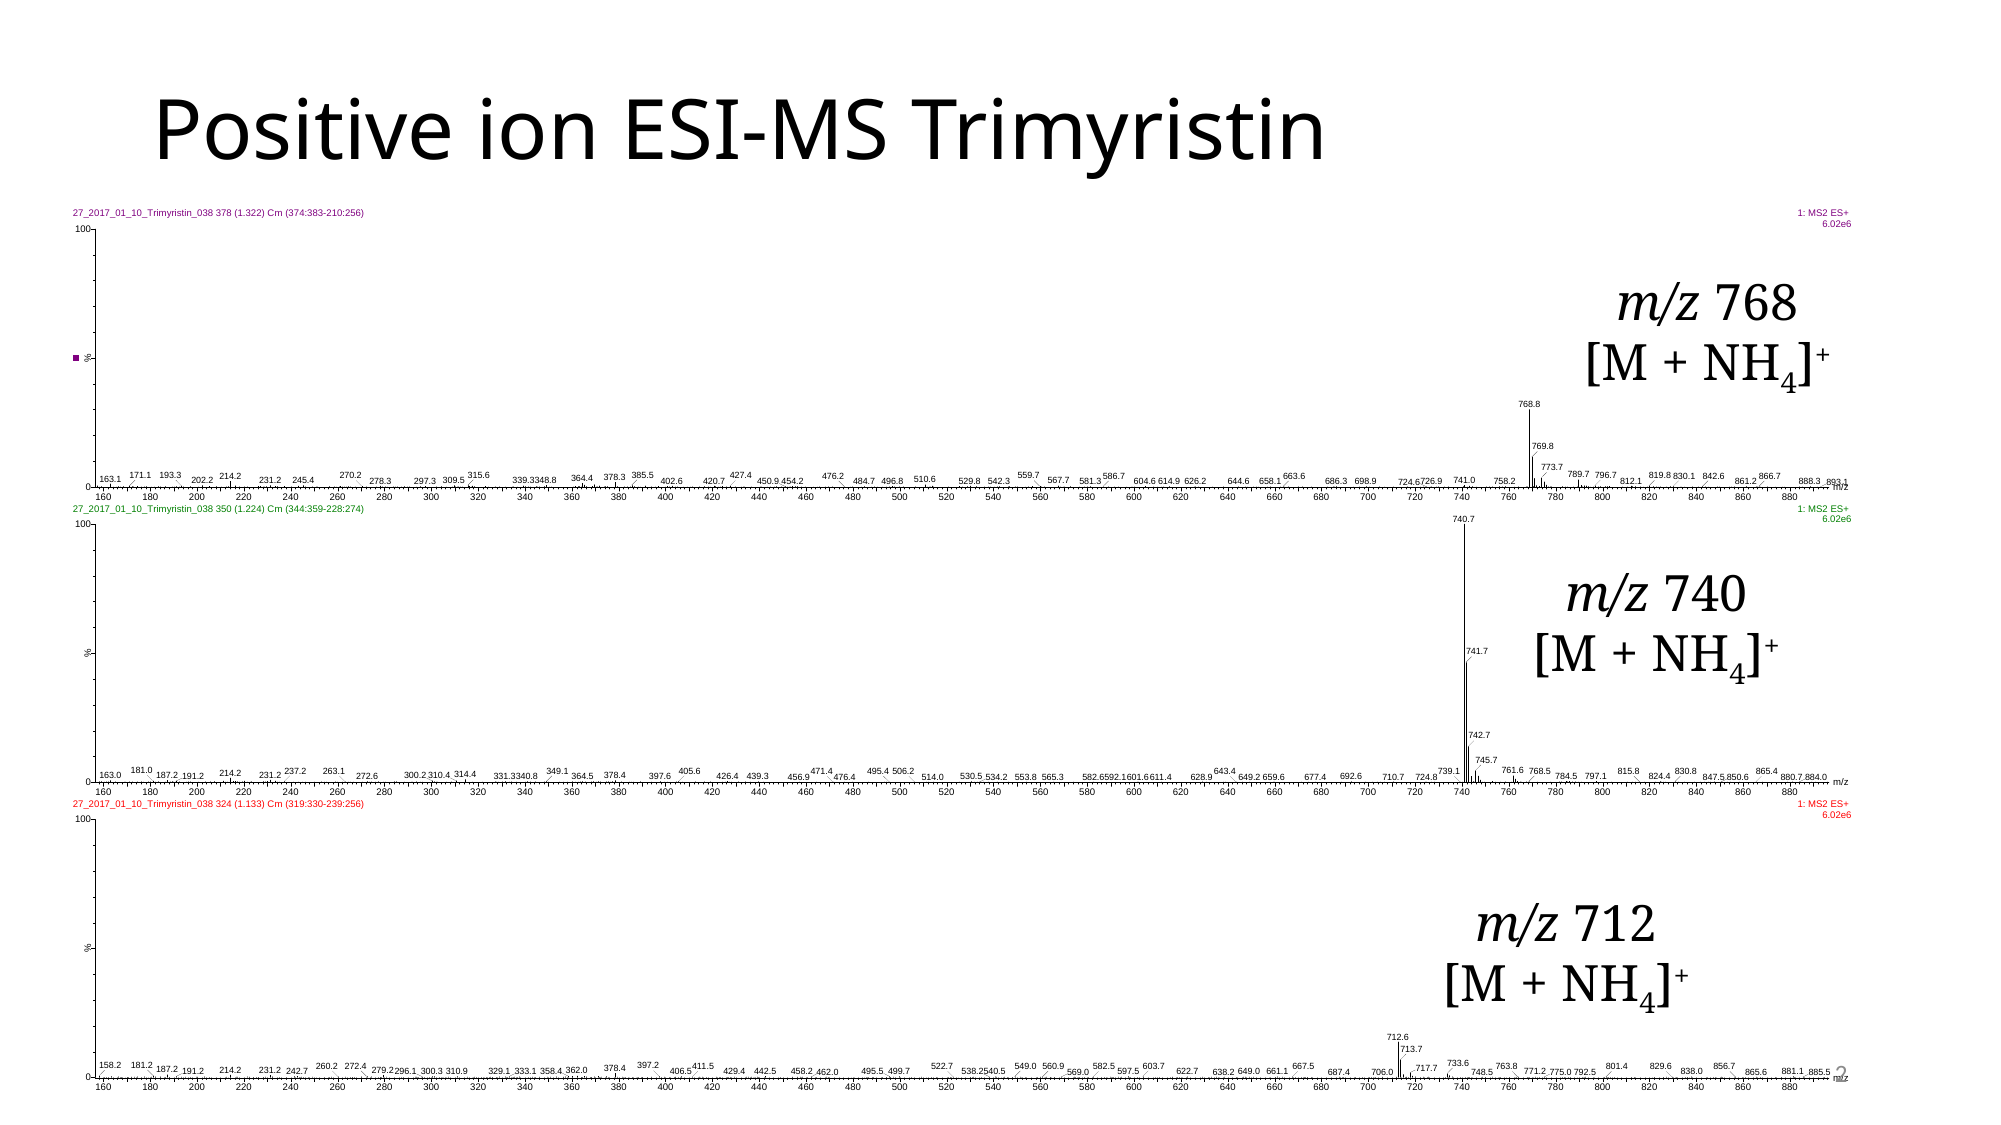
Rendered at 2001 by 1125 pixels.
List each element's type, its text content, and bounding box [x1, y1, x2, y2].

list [71, 194, 1854, 1093]
slide_number 2 [1412, 1042, 1863, 1103]
title Positive ion ESI-MS Trimyristin [137, 23, 1863, 242]
